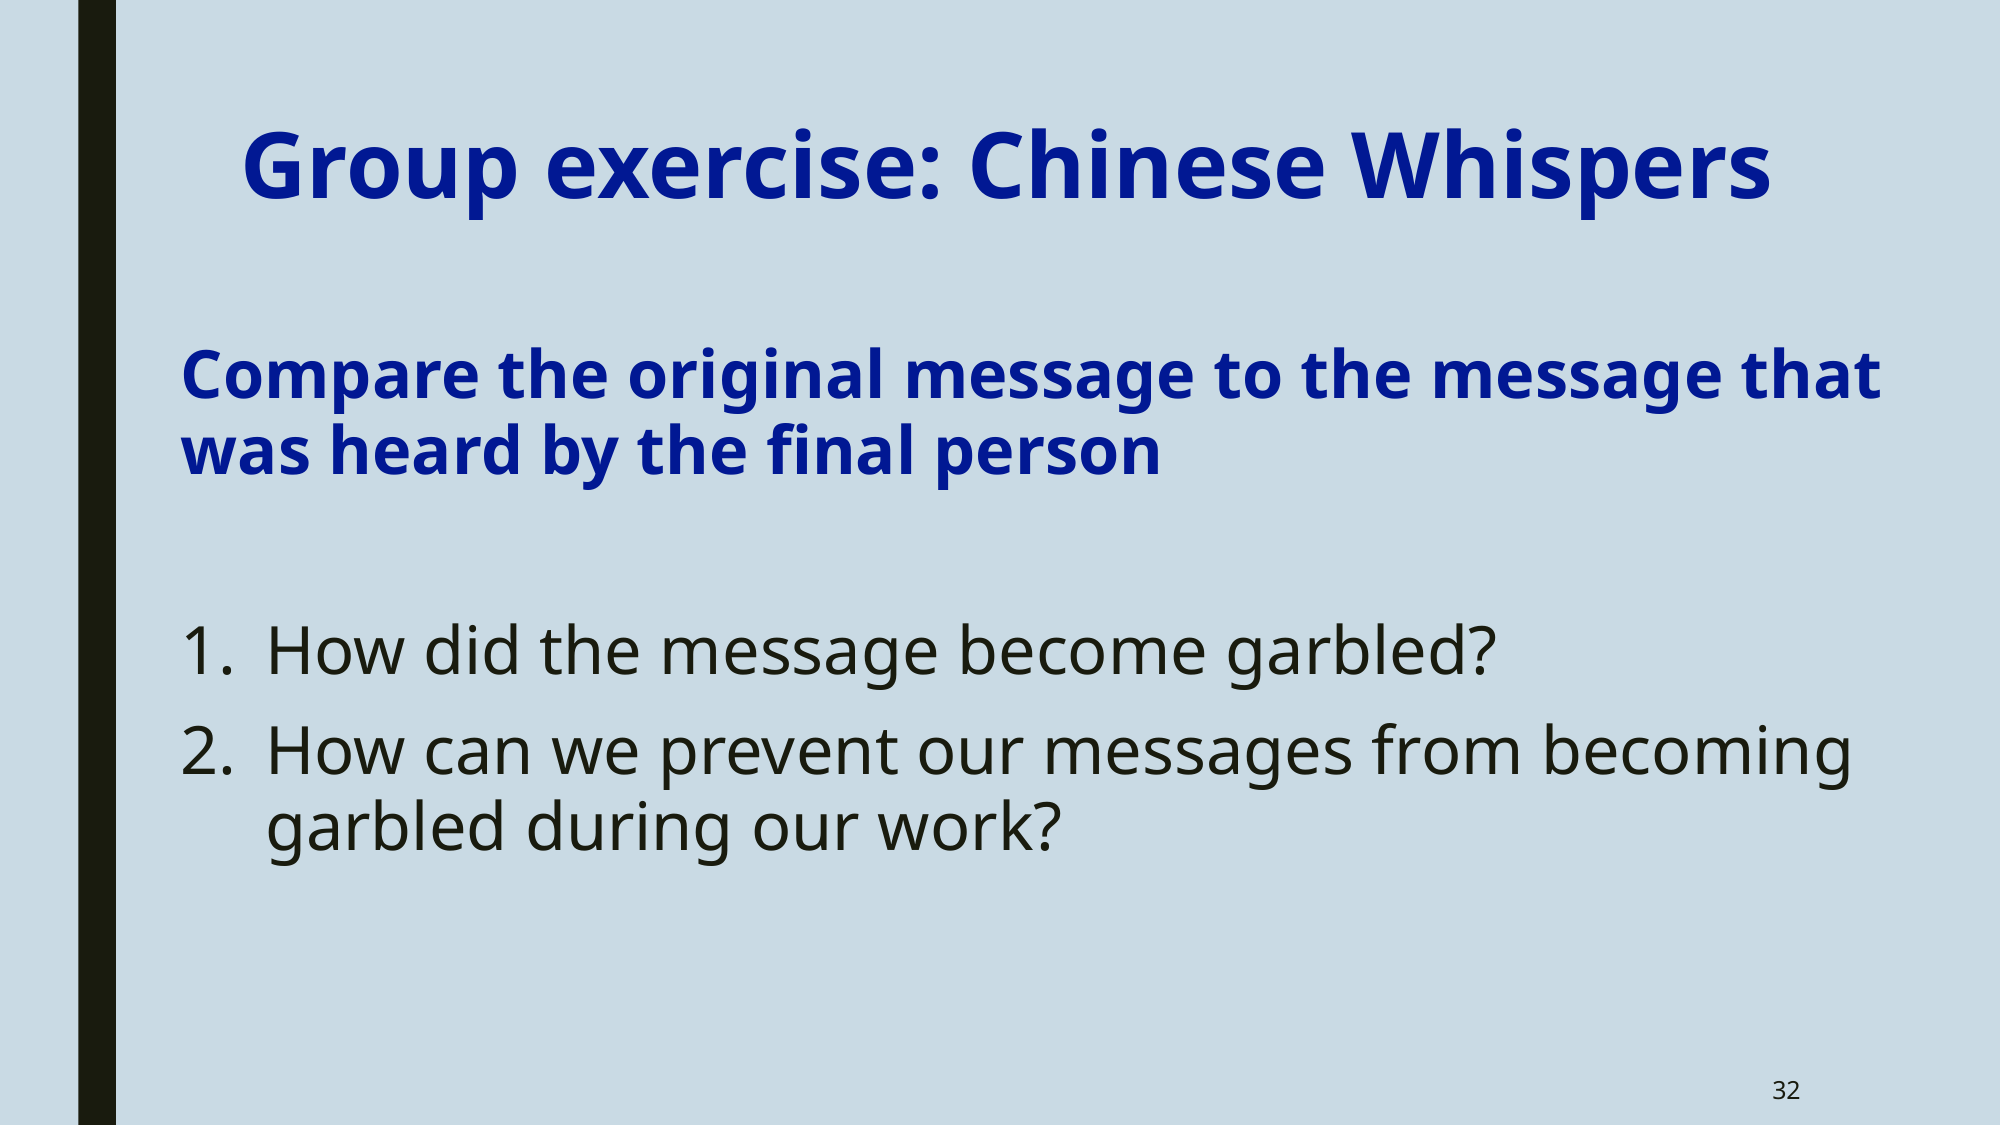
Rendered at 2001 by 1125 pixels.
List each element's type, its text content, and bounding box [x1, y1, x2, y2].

title Group exercise: Chinese Whispers [225, 112, 1800, 236]
list Compare the original message to the message that was heard by the final person How did the message become garbled? How can we prevent our messages from becoming garbled during our work? [165, 236, 1921, 963]
slide_number 32 [1553, 1058, 1816, 1125]
